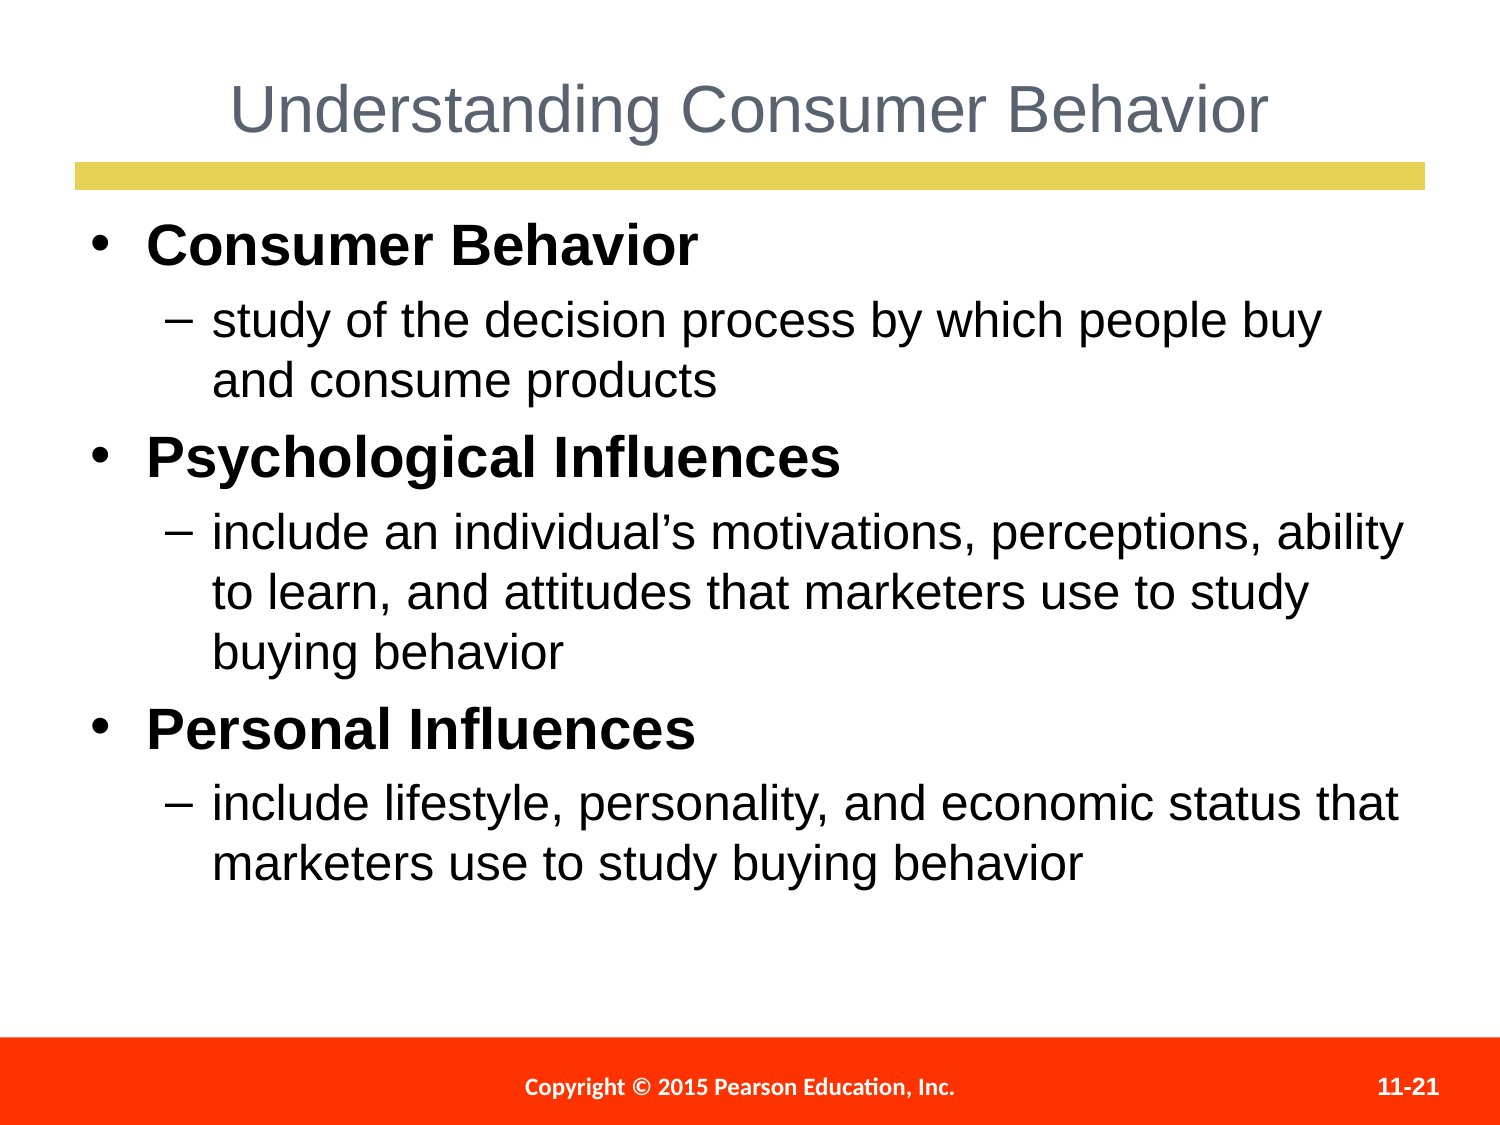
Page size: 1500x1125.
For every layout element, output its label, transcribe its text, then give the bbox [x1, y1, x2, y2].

title Understanding Consumer Behavior [74, 12, 1426, 199]
list Consumer Behavior study of the decision process by which people buy and consume products Psychological Influences include an individual’s motivations, perceptions, ability to learn, and attitudes that marketers use to study buying behavior Personal Influences include lifestyle, personality, and economic status that marketers use to study buying behavior [74, 199, 1426, 1006]
